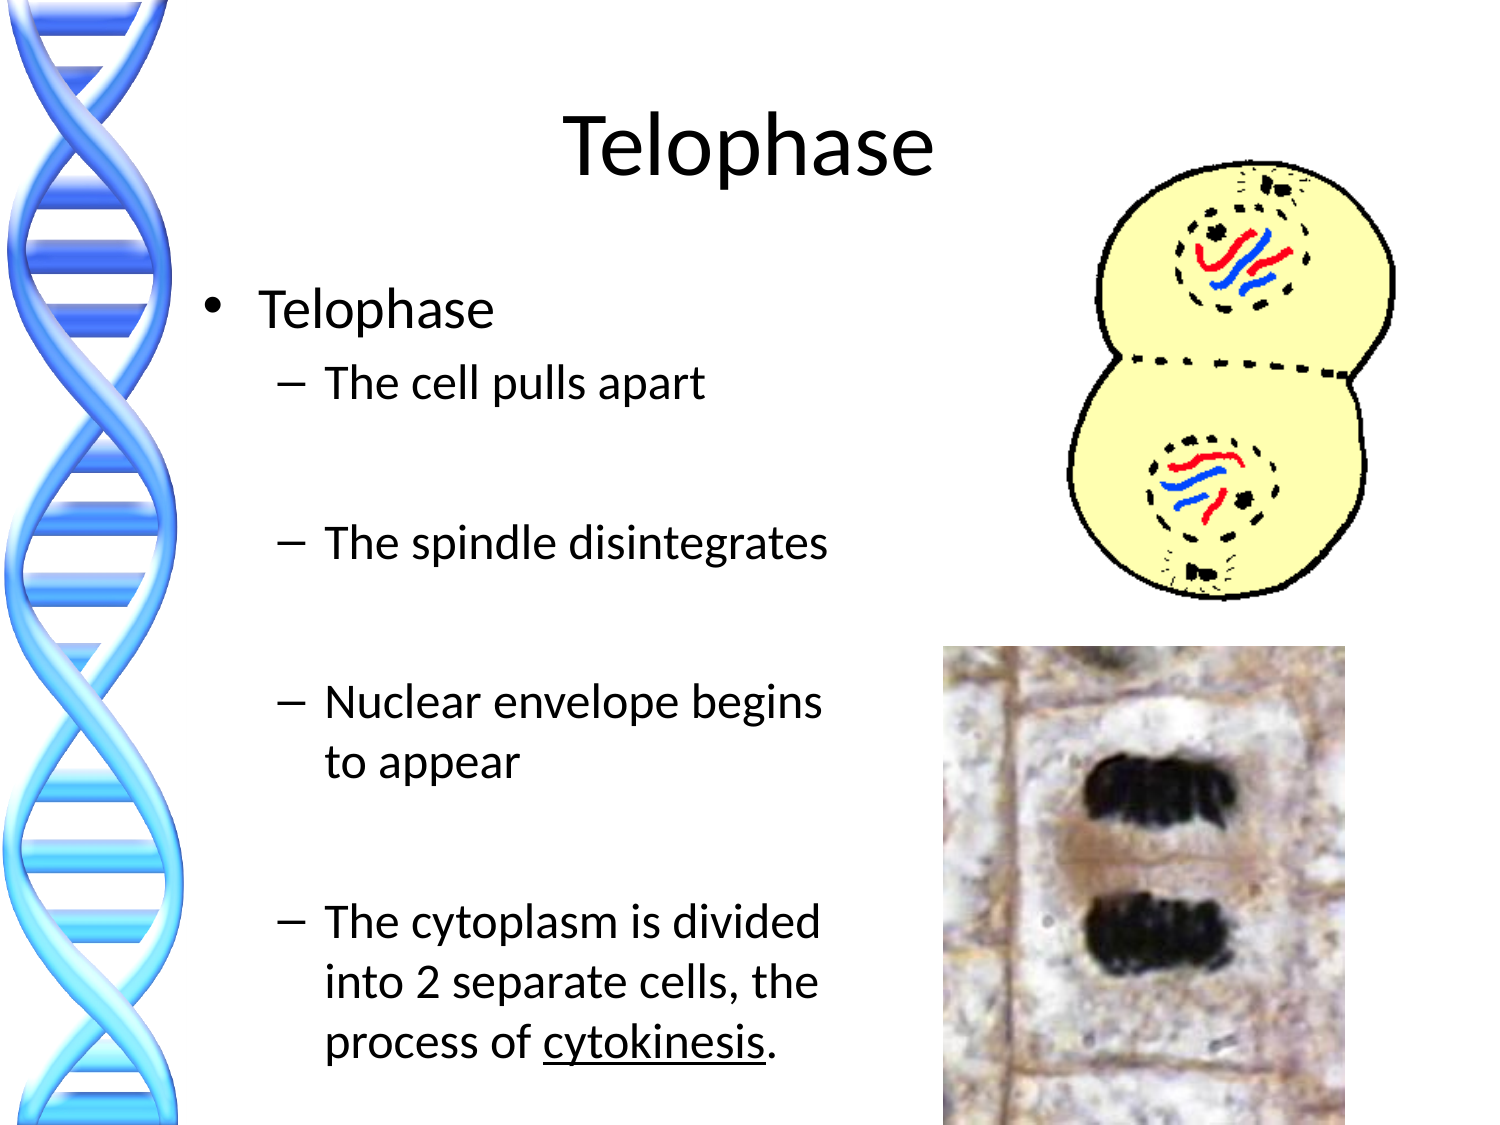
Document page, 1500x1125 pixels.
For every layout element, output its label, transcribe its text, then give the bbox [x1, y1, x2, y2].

list Telophase The cell pulls apart The spindle disintegrates Nuclear envelope begins to appear The cytoplasm is divided into 2 separate cells, the process of cytokinesis. [190, 262, 851, 1051]
picture [0, 0, 186, 1125]
title Telophase [190, 44, 1426, 233]
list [943, 645, 1345, 1125]
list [1024, 124, 1444, 622]
